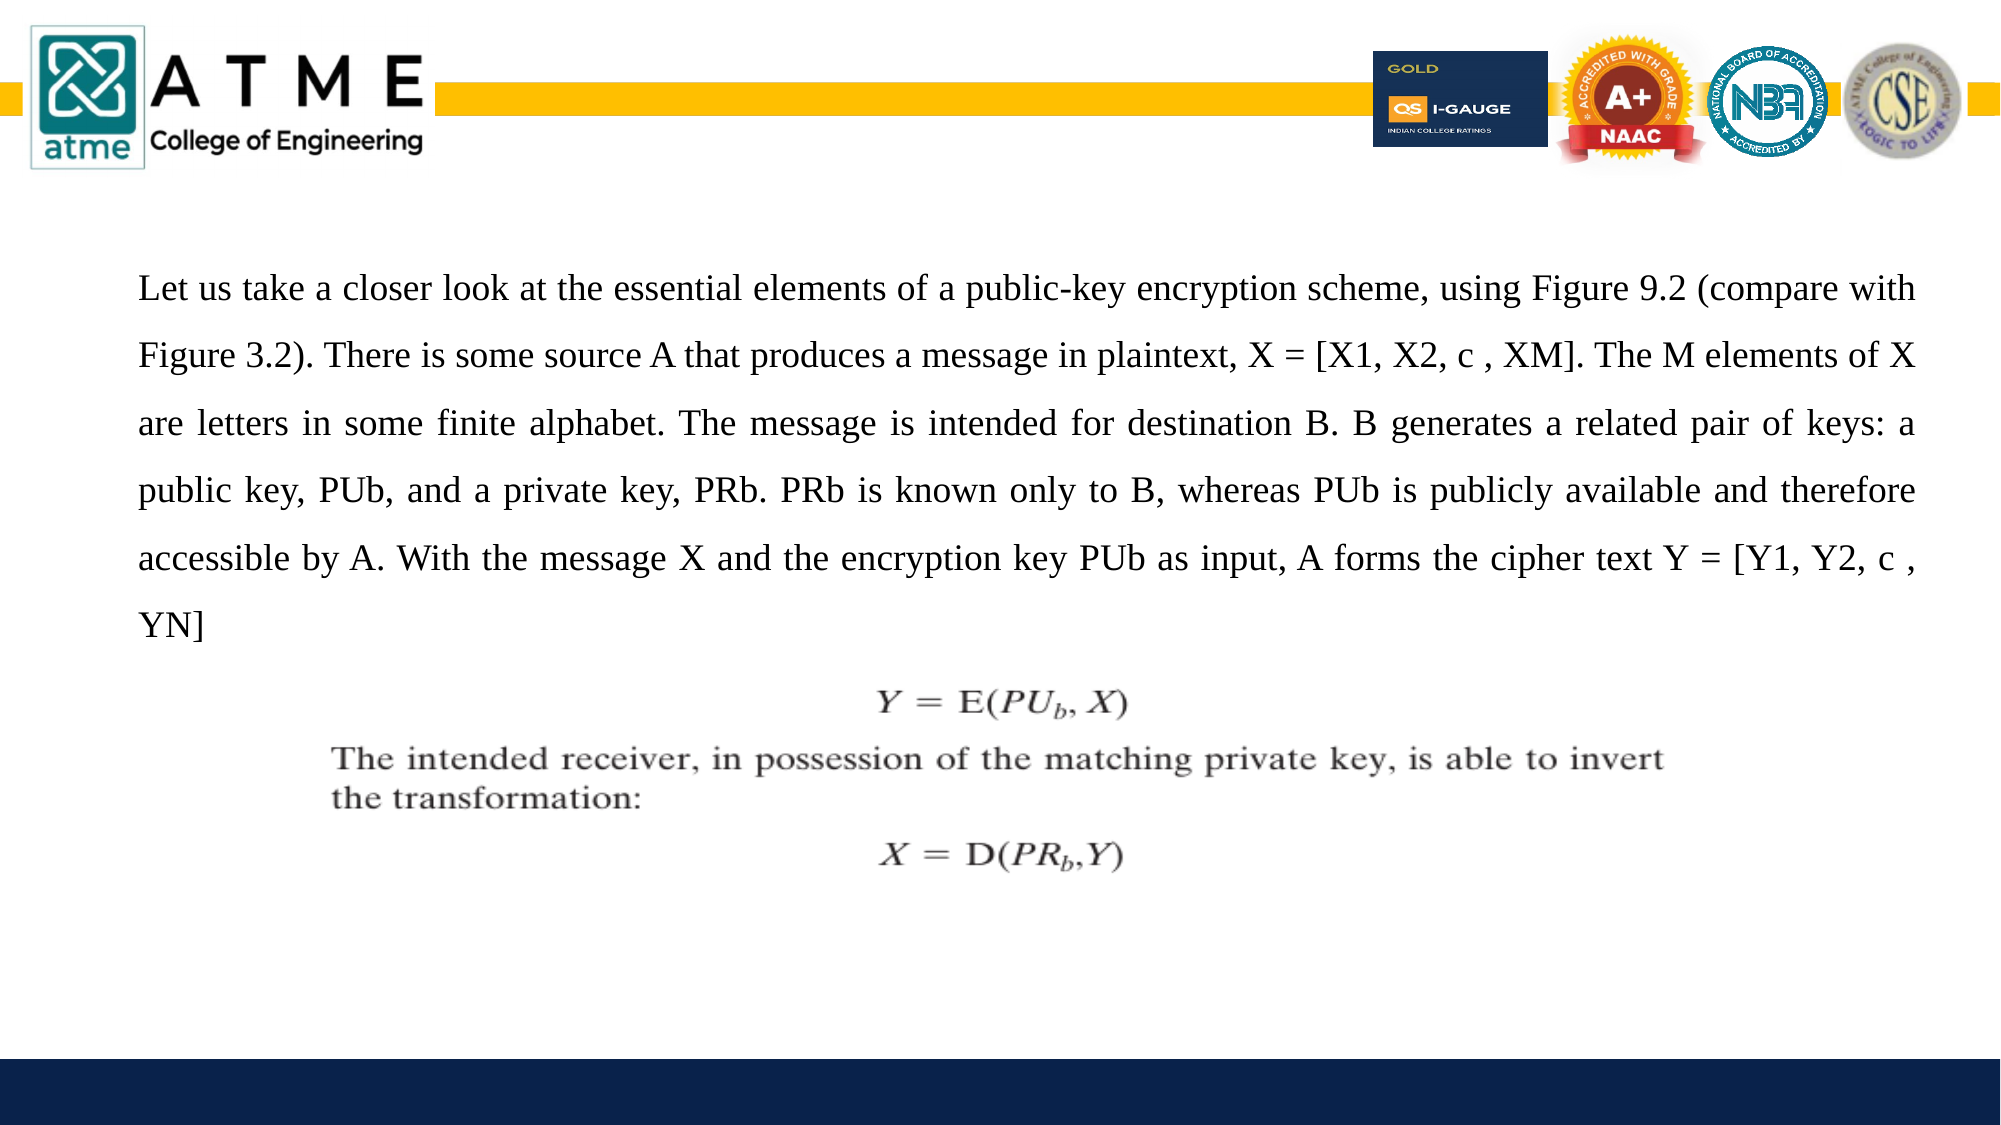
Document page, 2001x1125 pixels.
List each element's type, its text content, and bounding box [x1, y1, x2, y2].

picture [308, 680, 1692, 893]
picture [1373, 20, 1828, 180]
picture [1840, 26, 1968, 176]
picture [0, 1059, 2001, 1125]
text_box Let us take a closer look at the essential elements of a public-key encryption scheme, using Figure 9.2 (compare with Figure 3.2). There is some source A that produces a message in plaintext, X = [X1, X2, c , XM]. The M elements of X are letters in some finite alphabet. The message is intended for destination B. B generates a related pair of keys: a public key, PUb, and a private key, PRb. PRb is known only to B, whereas PUb is publicly available and therefore accessible by A. With the message X and the encryption key PUb as input, A forms the cipher text Y = [Y1, Y2, c , YN] [123, 233, 1934, 653]
picture [22, 15, 435, 178]
